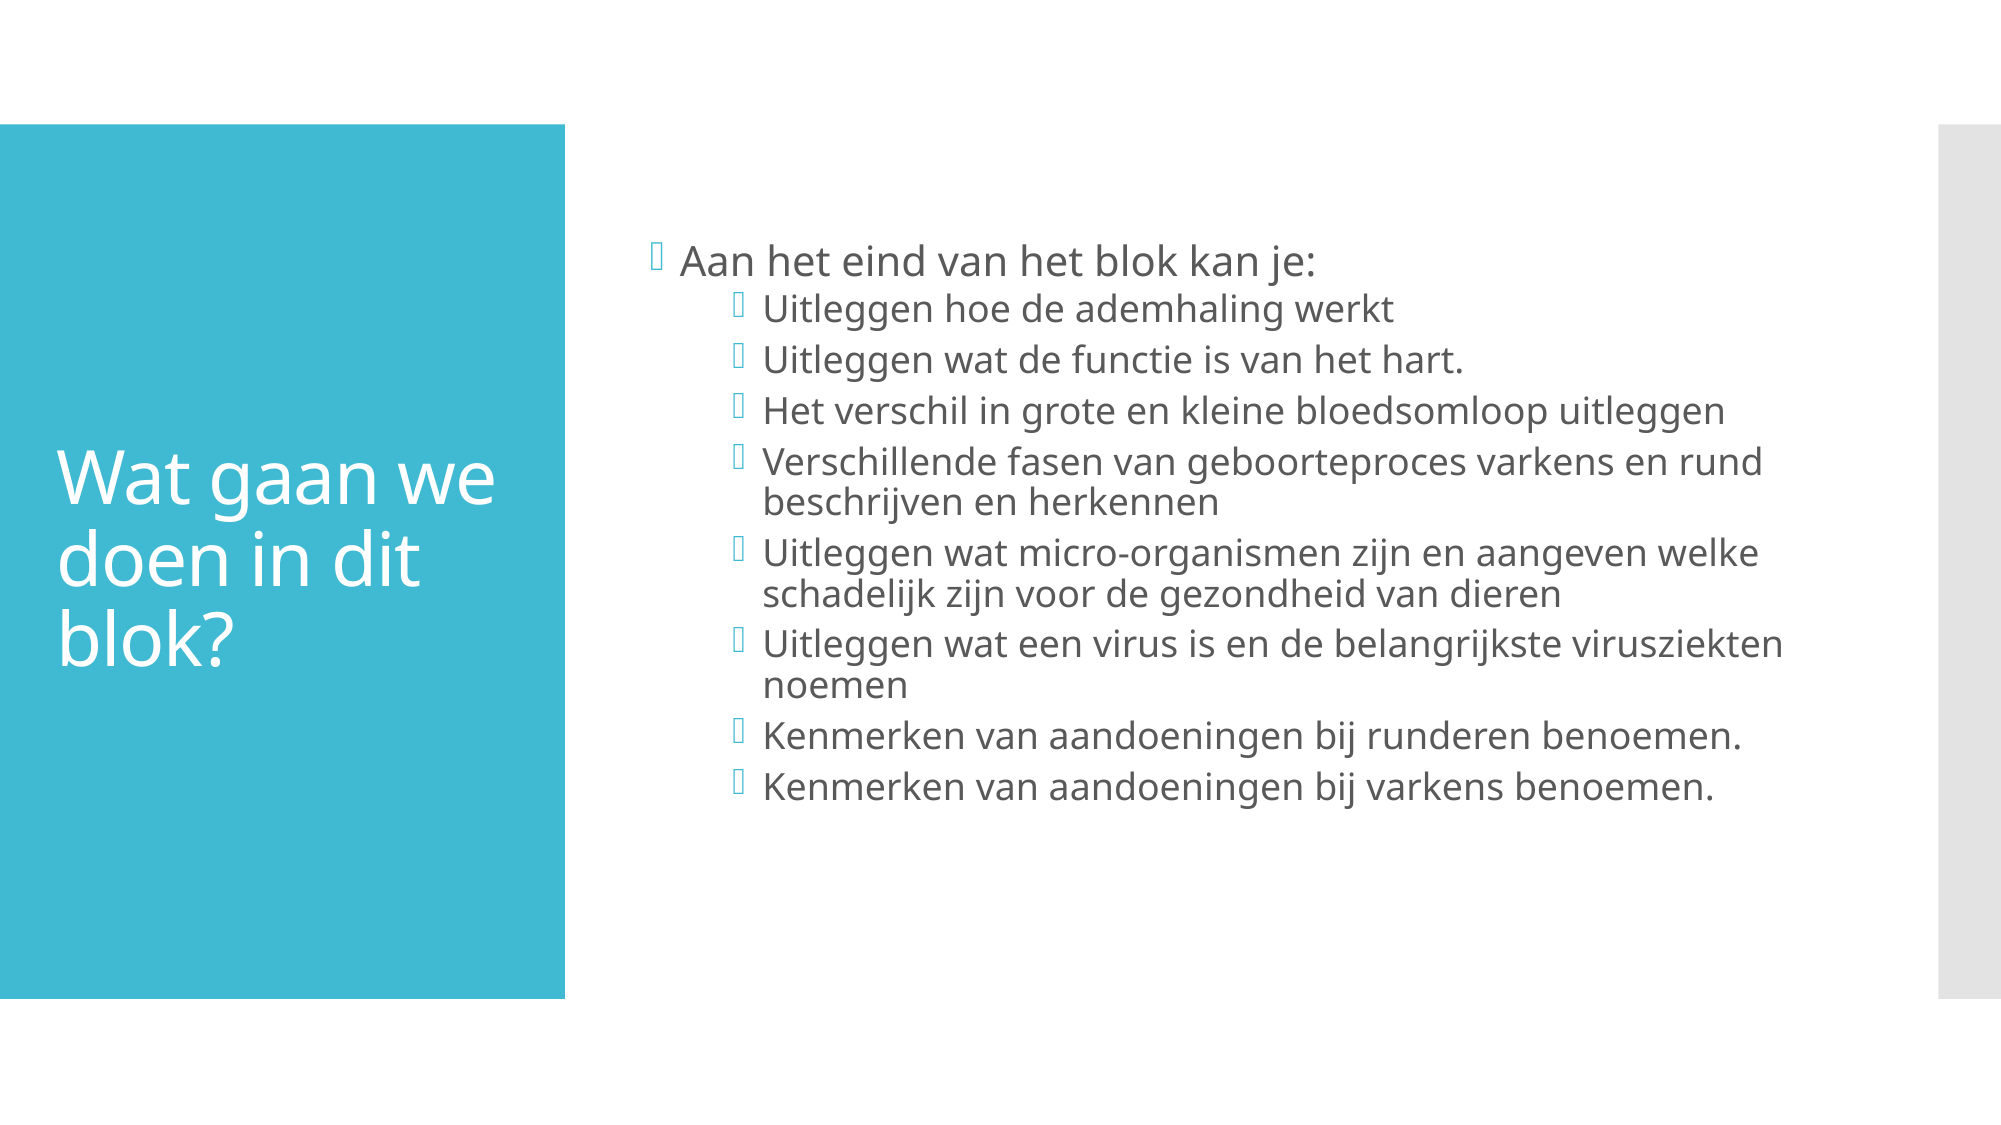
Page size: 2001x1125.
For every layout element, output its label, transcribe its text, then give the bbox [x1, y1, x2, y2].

title Wat gaan we doen in dit blok? [41, 184, 525, 940]
list Aan het eind van het blok kan je: Uitleggen hoe de ademhaling werkt Uitleggen wat de functie is van het hart. Het verschil in grote en kleine bloedsomloop uitleggen Verschillende fasen van geboorteproces varkens en rund beschrijven en herkennen Uitleggen wat micro-organismen zijn en aangeven welke schadelijk zijn voor de gezondheid van dieren Uitleggen wat een virus is en de belangrijkste virusziekten noemen Kenmerken van aandoeningen bij runderen benoemen. Kenmerken van aandoeningen bij varkens benoemen. [634, 141, 1835, 982]
